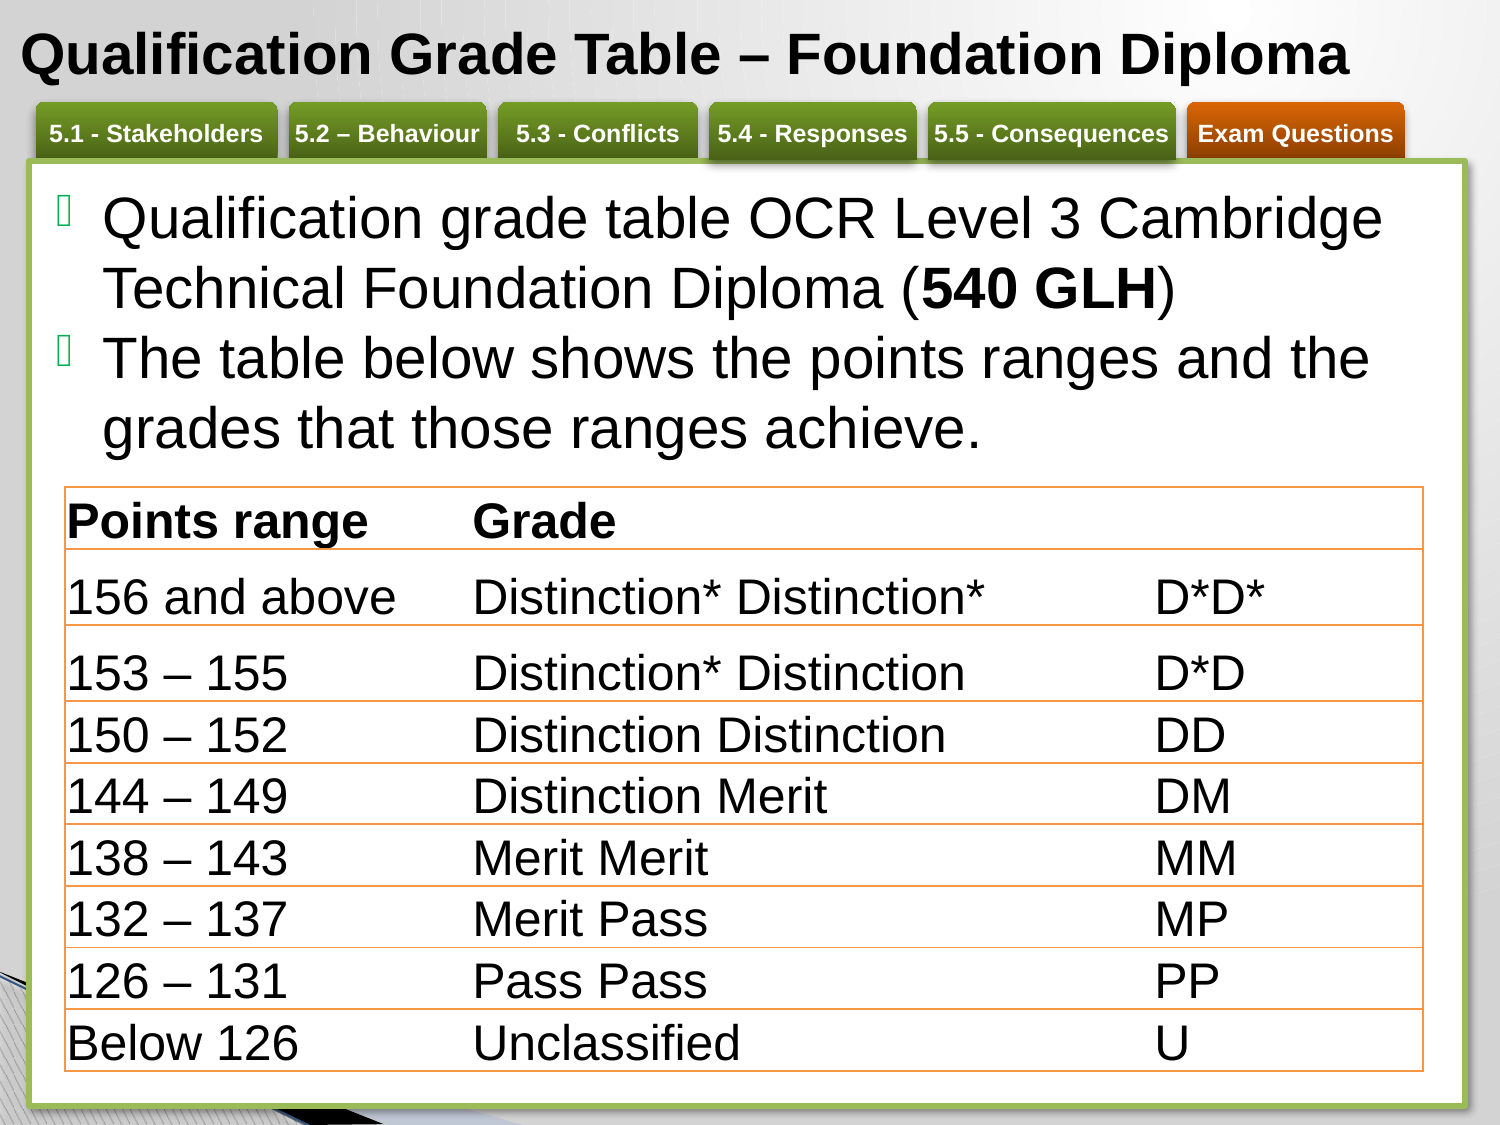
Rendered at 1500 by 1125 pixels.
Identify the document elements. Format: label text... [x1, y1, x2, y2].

table_cell Pass Pass [471, 948, 1153, 1008]
table_cell D*D [1153, 626, 1422, 700]
table_cell 153 – 155 [66, 626, 471, 700]
table_cell Merit Merit [471, 825, 1153, 885]
text_box e [551, 0, 603, 5]
table_cell Distinction* Distinction [471, 626, 1153, 700]
table_cell Distinction Distinction [471, 702, 1153, 762]
table_cell Merit Pass [471, 887, 1153, 947]
title Qualification Grade Table – Foundation Diploma [5, 0, 1447, 102]
table_cell D*D* [1153, 550, 1422, 624]
table_cell Unclassified [471, 1010, 1153, 1070]
table_header Points range [66, 488, 471, 548]
table_cell 144 – 149 [66, 764, 471, 823]
table_cell U [1153, 1010, 1422, 1070]
table_cell Distinction Merit [471, 764, 1153, 823]
table_cell Distinction* Distinction* [471, 550, 1153, 624]
table_cell DM [1153, 764, 1422, 823]
text_box Qualification grade table OCR Level 3 Cambridge Technical Foundation Diploma (540 GLH) The table below shows the points ranges and the grades that those ranges achieve. [41, 172, 1447, 468]
table_cell 150 – 152 [66, 702, 471, 762]
picture [281, 1114, 303, 1125]
table_cell PP [1153, 948, 1422, 1008]
table_cell MM [1153, 825, 1422, 885]
table_header Grade [471, 488, 1153, 548]
table_cell 138 – 143 [66, 825, 471, 885]
table_cell 132 – 137 [66, 887, 471, 947]
table_cell Below 126 [66, 1010, 471, 1070]
table_cell MP [1153, 887, 1422, 947]
table_cell 126 – 131 [66, 948, 471, 1008]
table_header [1153, 488, 1422, 548]
table_cell DD [1153, 702, 1422, 762]
table_cell 156 and above [66, 550, 471, 624]
